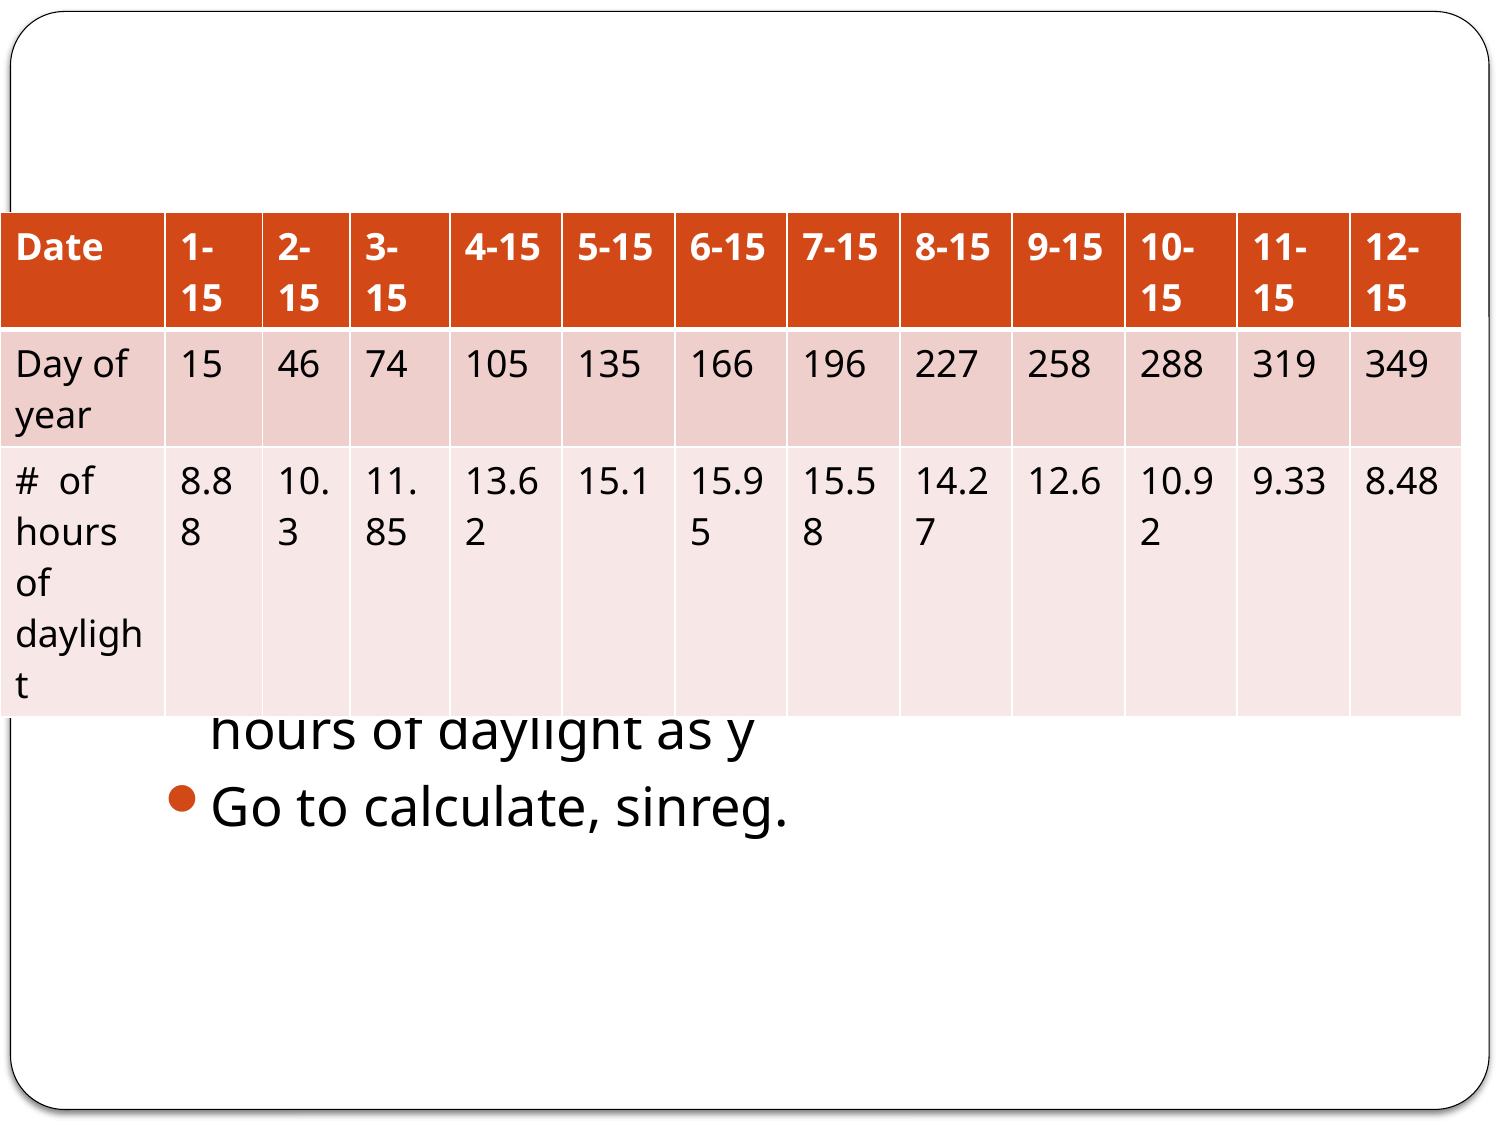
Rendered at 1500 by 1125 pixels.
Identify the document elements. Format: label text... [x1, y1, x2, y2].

table_cell 15 [166, 332, 262, 446]
table_header 11-15 [1238, 213, 1349, 327]
table_cell 10.3 [263, 448, 349, 716]
table_cell 319 [1238, 332, 1349, 446]
table_header 6-15 [676, 213, 786, 327]
table_cell 196 [788, 332, 899, 446]
table_header 4-15 [451, 213, 561, 327]
table_cell 8.88 [166, 448, 262, 716]
table_cell 74 [351, 332, 449, 446]
table_cell # of hours of daylight [1, 448, 164, 716]
table_cell 105 [451, 332, 561, 446]
table_cell 349 [1351, 332, 1461, 446]
table_header Date [1, 213, 164, 327]
table_cell 227 [901, 332, 1011, 446]
table_cell 46 [263, 332, 349, 446]
table_cell 15.58 [788, 448, 899, 716]
table_cell 12.6 [1013, 448, 1124, 716]
table_cell 8.48 [1351, 448, 1461, 716]
list Enter the day of the year as x and the # of hours of daylight as y Go to calculate, sinreg. [150, 718, 1425, 988]
table_cell 15.95 [676, 448, 786, 716]
table_header 5-15 [563, 213, 674, 327]
table_header 1-15 [166, 213, 262, 327]
table_header 8-15 [901, 213, 1011, 327]
table_header 3-15 [351, 213, 449, 327]
table_header 2-15 [263, 213, 349, 327]
table_cell 258 [1013, 332, 1124, 446]
table_cell 11.85 [351, 448, 449, 716]
table_header 12-15 [1351, 213, 1461, 327]
table_cell Day of year [1, 332, 164, 446]
table_cell 135 [563, 332, 674, 446]
table_header 7-15 [788, 213, 899, 327]
table_header 9-15 [1013, 213, 1124, 327]
table_cell 15.1 [563, 448, 674, 716]
table_cell 166 [676, 332, 786, 446]
table_header 10-15 [1126, 213, 1236, 327]
table_cell 9.33 [1238, 448, 1349, 716]
table_cell 14.27 [901, 448, 1011, 716]
table_cell 13.62 [451, 448, 561, 716]
table_cell 10.92 [1126, 448, 1236, 716]
table_cell 288 [1126, 332, 1236, 446]
